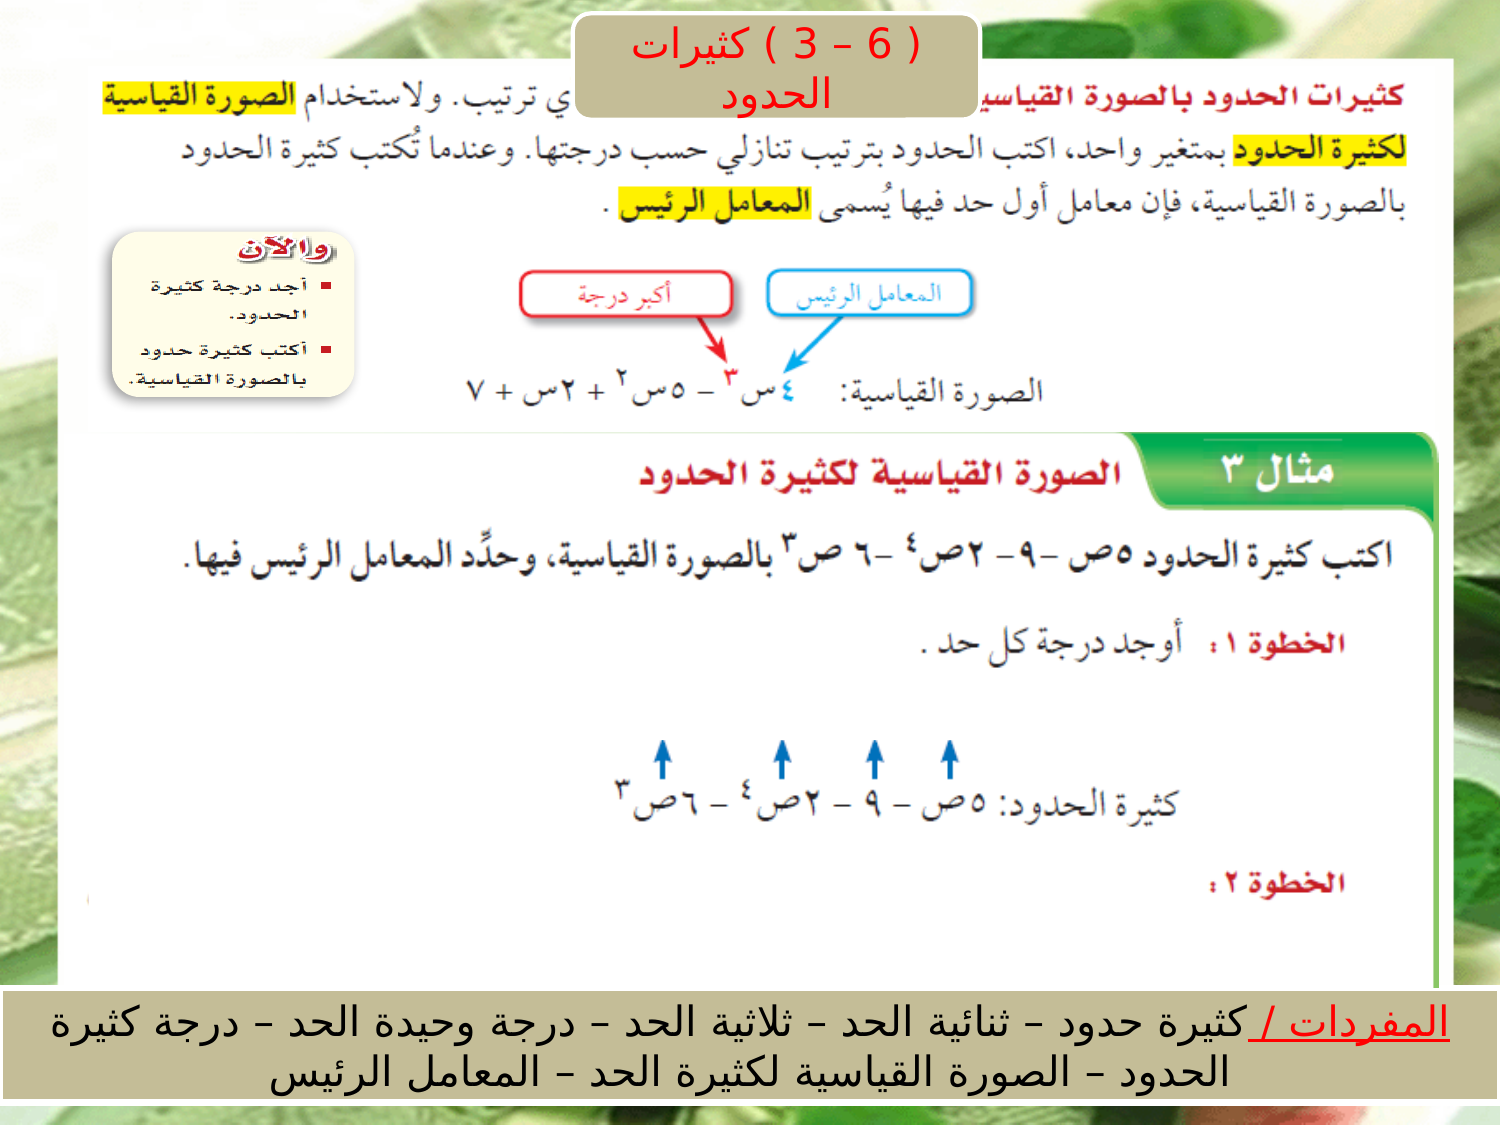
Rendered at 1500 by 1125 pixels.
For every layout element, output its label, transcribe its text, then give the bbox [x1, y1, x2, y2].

text_box المفردات / كثيرة حدود – ثنائية الحد – ثلاثية الحد – درجة وحيدة الحد – درجة كثيرة الحدود – الصورة القياسية لكثيرة الحد – المعامل الرئيس [0, 987, 1500, 1103]
picture [0, 0, 1500, 988]
picture [0, 1103, 1500, 1125]
text_box ( 6 – 3 ) كثيرات الحدود [570, 11, 983, 65]
